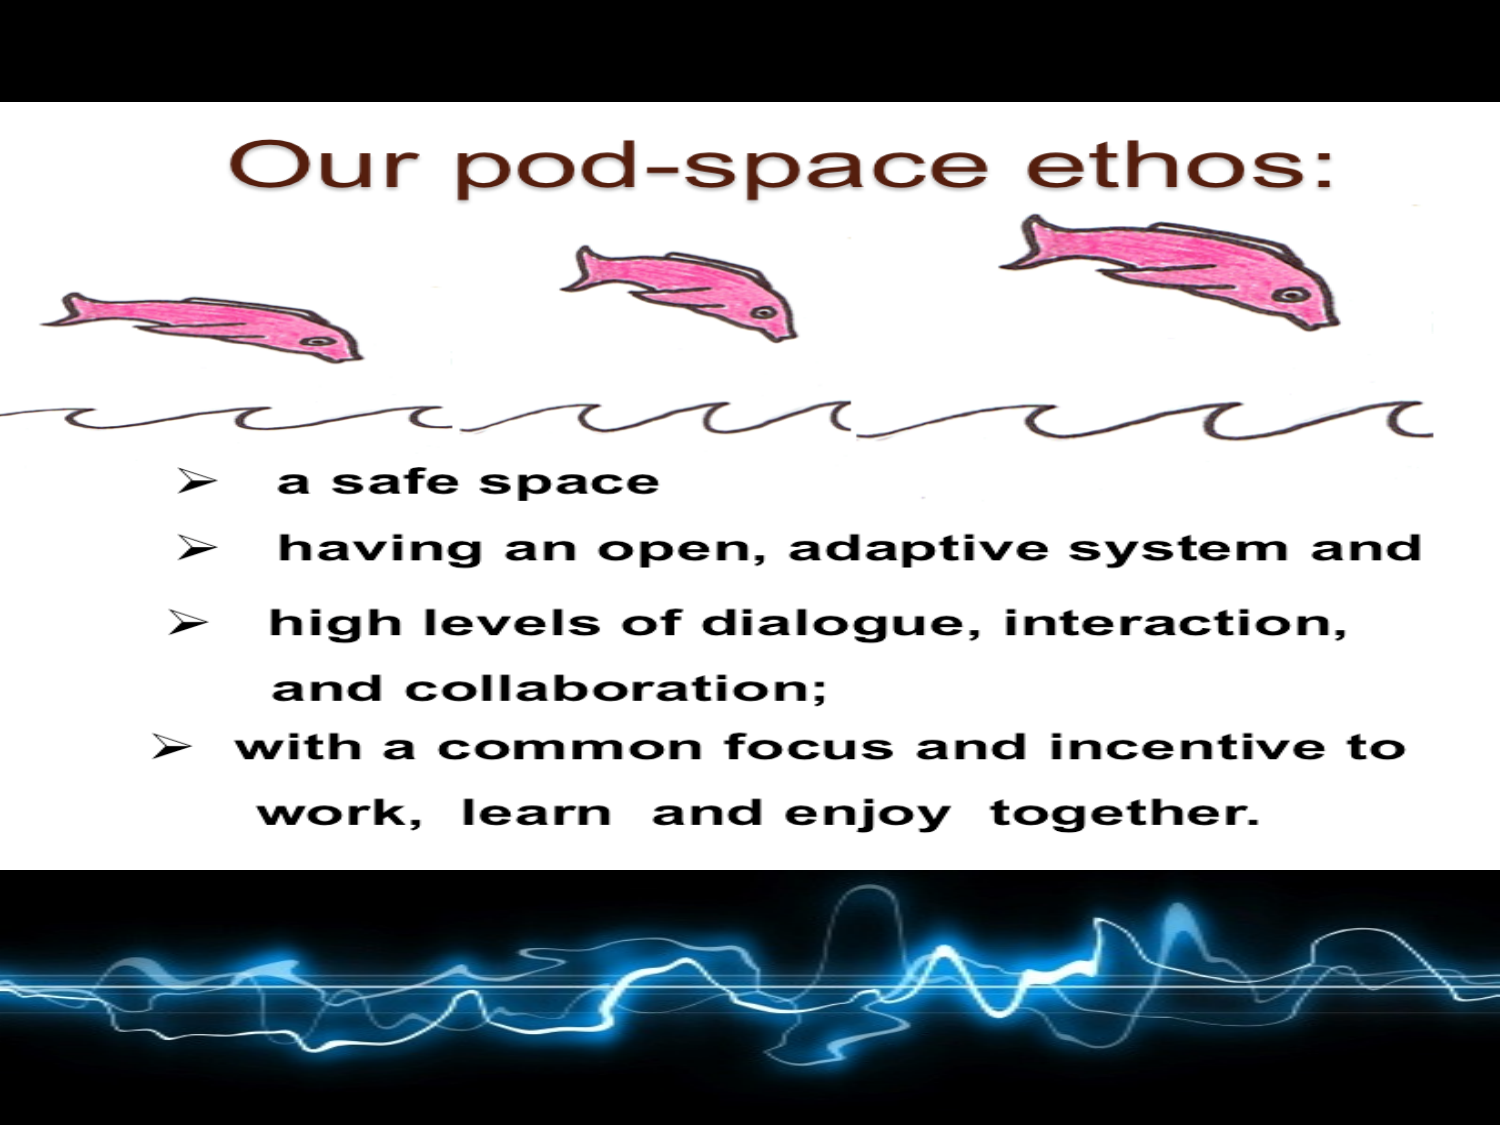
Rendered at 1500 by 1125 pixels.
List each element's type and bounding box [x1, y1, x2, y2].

list [0, 102, 1500, 870]
picture [0, 870, 1500, 1125]
